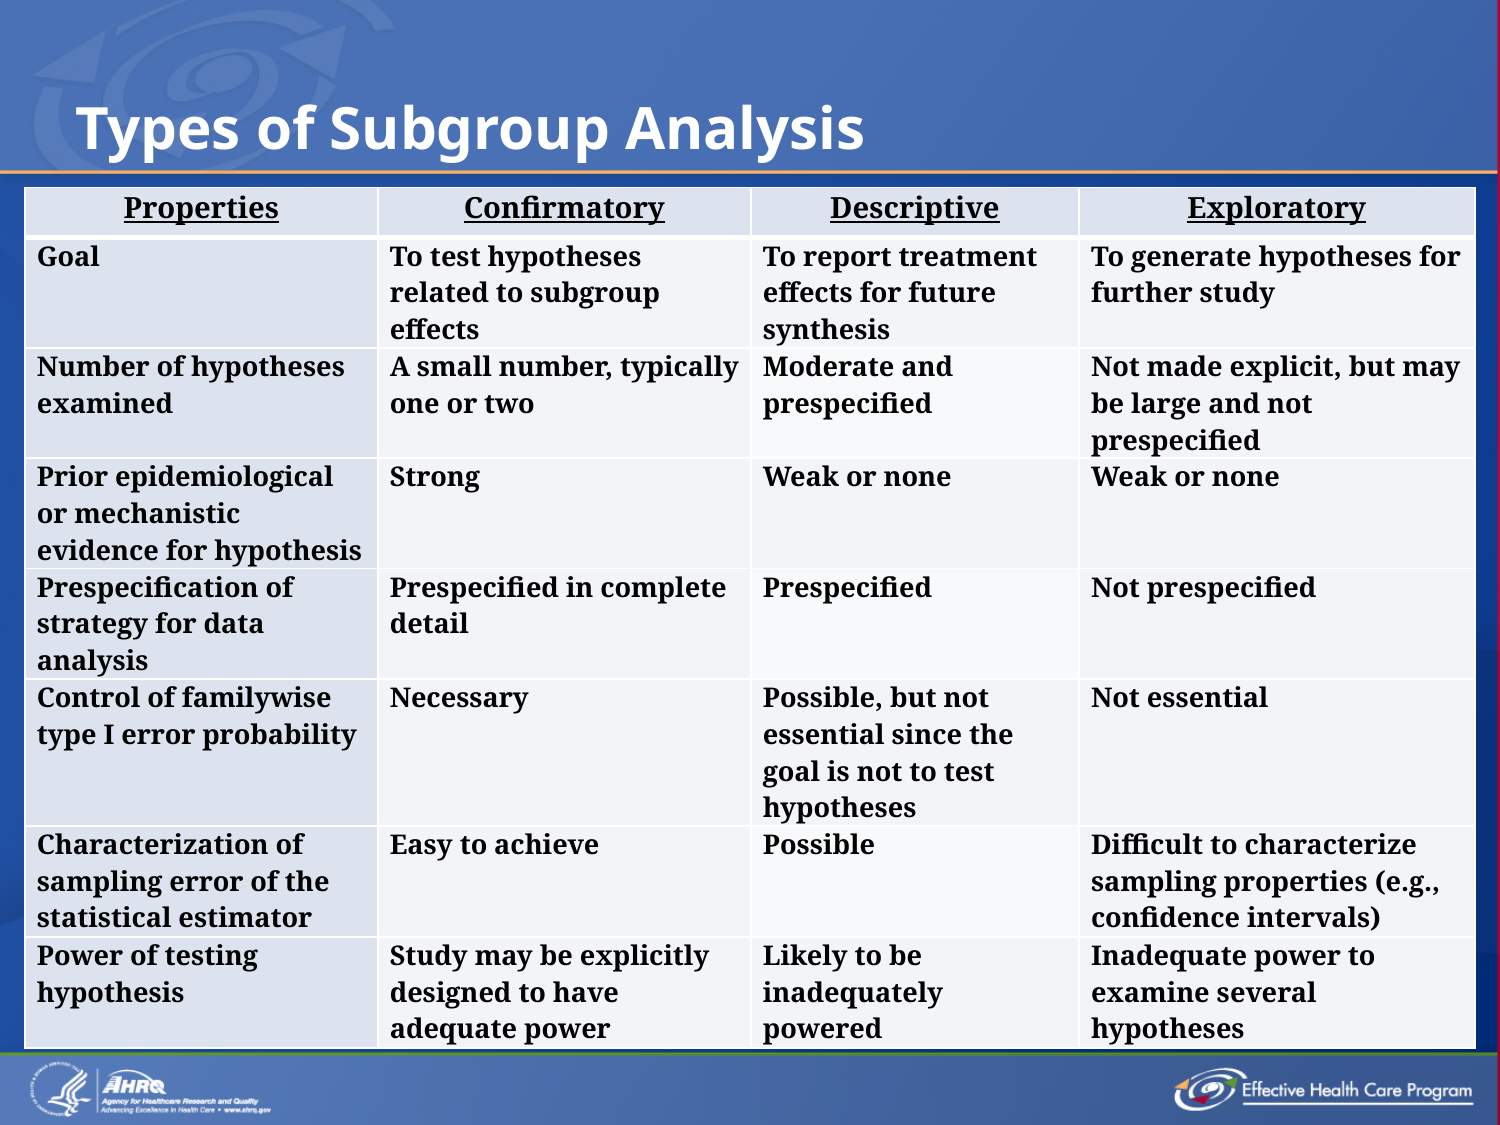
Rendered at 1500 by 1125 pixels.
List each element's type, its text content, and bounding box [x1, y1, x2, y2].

table_cell To test hypotheses related to subgroup effects [379, 240, 750, 347]
table_cell Number of hypotheses examined [26, 349, 377, 457]
table_cell Difficult to characterize sampling properties (e.g., confidence intervals) [1080, 827, 1474, 936]
table_cell To report treatment effects for future synthesis [752, 240, 1078, 347]
table_header Exploratory [1080, 188, 1474, 235]
table_cell Not made explicit, but may be large and not prespecified [1080, 349, 1474, 457]
table_cell Inadequate power to examine several hypotheses [1080, 938, 1474, 1047]
table_header Properties [26, 188, 377, 235]
title Types of Subgroup Analysis [75, 21, 1425, 163]
table_cell Weak or none [752, 459, 1078, 568]
table_cell Goal [26, 240, 377, 347]
table_cell Possible, but not essential since the goal is not to test hypotheses [752, 680, 1078, 825]
table_cell Characterization of sampling error of the statistical estimator [26, 827, 377, 936]
table_header Descriptive [752, 188, 1078, 235]
table_cell Not prespecified [1080, 569, 1474, 678]
table_cell Not essential [1080, 680, 1474, 825]
table_cell Control of familywise type I error probability [26, 680, 377, 825]
table_cell To generate hypotheses for further study [1080, 240, 1474, 347]
table_cell Strong [379, 459, 750, 568]
table_cell A small number, typically one or two [379, 349, 750, 457]
table_header Confirmatory [379, 188, 750, 235]
table_cell Easy to achieve [379, 827, 750, 936]
table_cell Prior epidemiological or mechanistic evidence for hypothesis [26, 459, 377, 568]
table_cell Possible [752, 827, 1078, 936]
picture [0, 0, 1500, 1125]
table_cell Power of testing hypothesis [26, 938, 377, 1047]
table_cell Necessary [379, 680, 750, 825]
table_cell Moderate and prespecified [752, 349, 1078, 457]
table_cell Weak or none [1080, 459, 1474, 568]
table_cell Prespecification of strategy for data analysis [26, 569, 377, 678]
table_cell Prespecified in complete detail [379, 569, 750, 678]
table_cell Likely to be inadequately powered [752, 938, 1078, 1047]
table_cell Prespecified [752, 569, 1078, 678]
table_cell Study may be explicitly designed to have adequate power [379, 938, 750, 1047]
